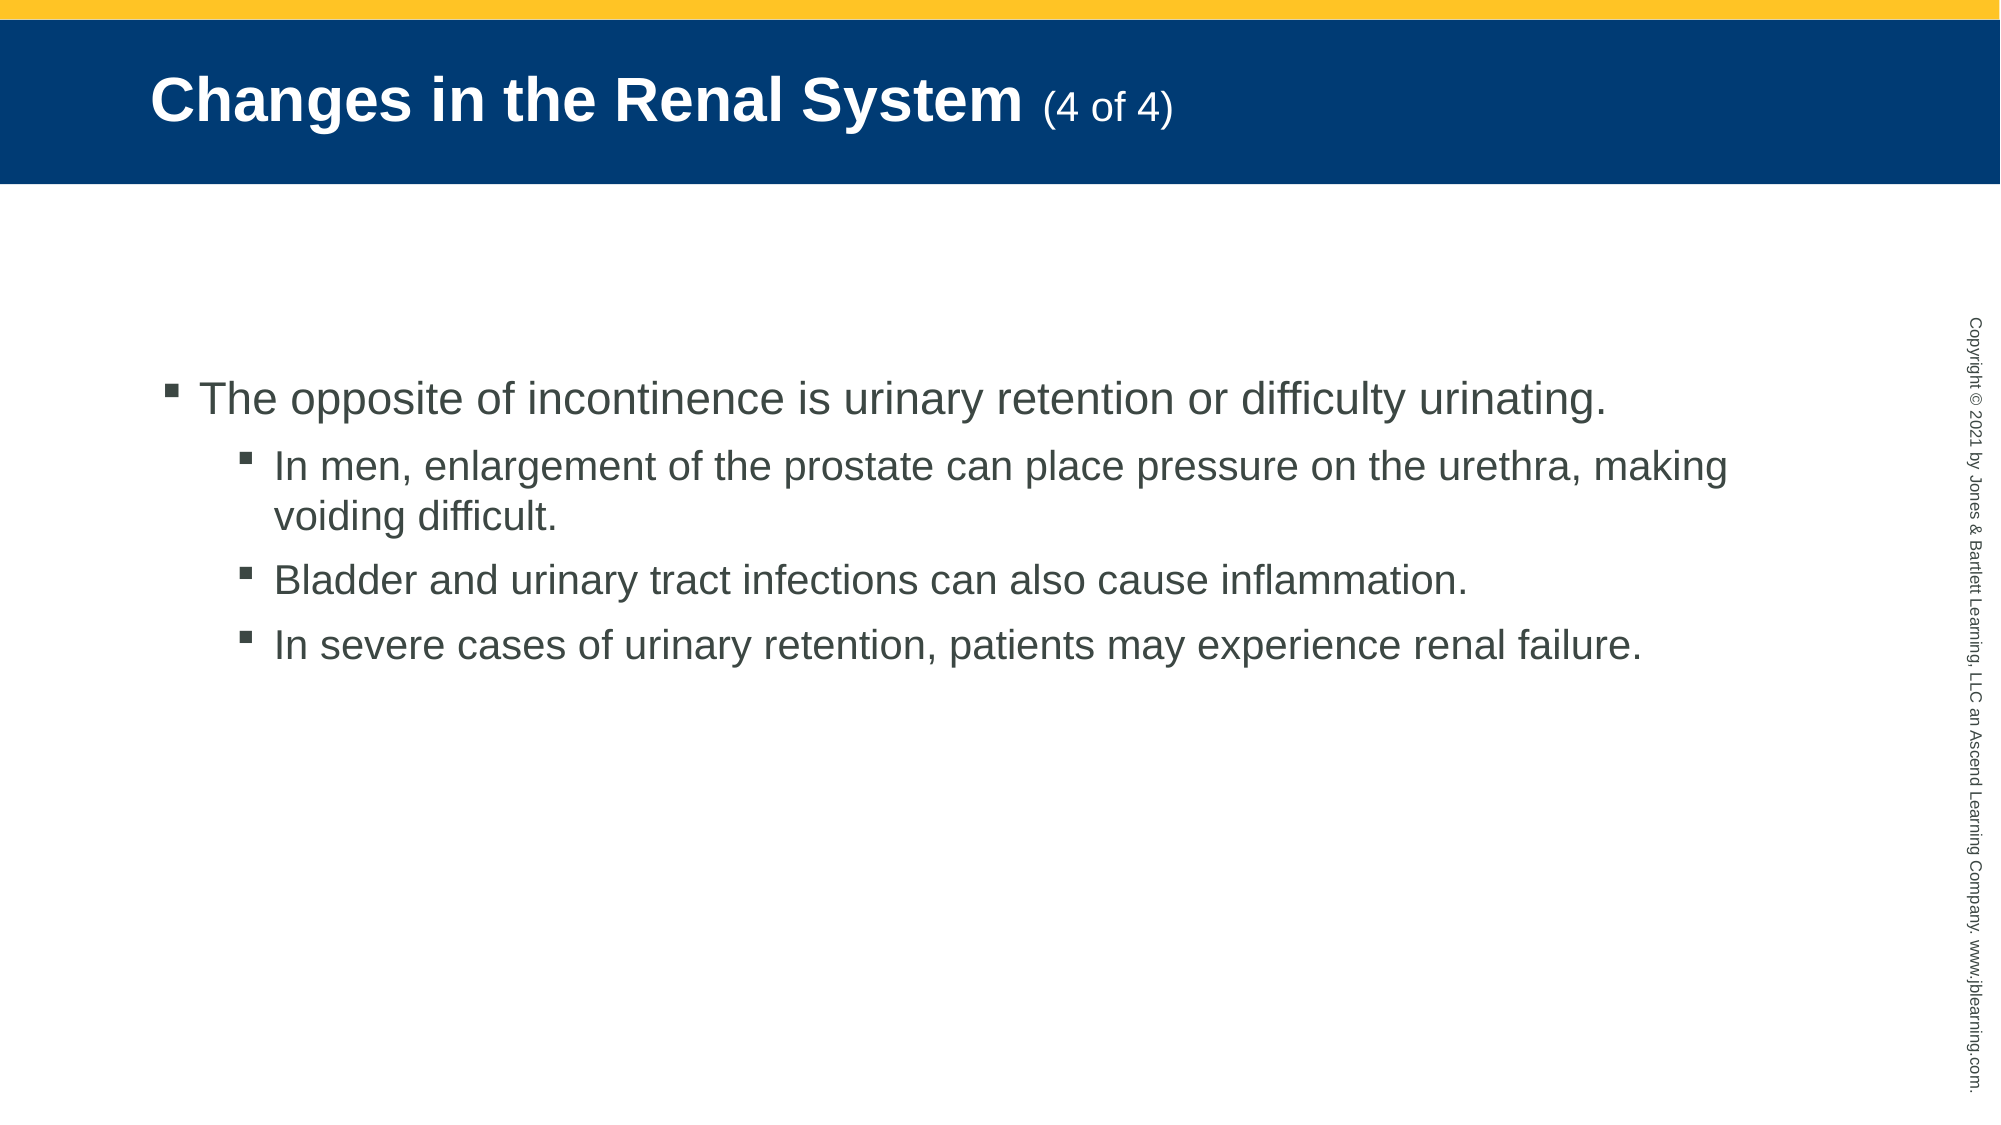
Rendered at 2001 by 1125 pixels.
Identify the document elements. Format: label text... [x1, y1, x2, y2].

list The opposite of incontinence is urinary retention or difficulty urinating. In men, enlargement of the prostate can place pressure on the urethra, making voiding difficult. Bladder and urinary tract infections can also cause inflammation. In severe cases of urinary retention, patients may experience renal failure. [146, 361, 1859, 1016]
title Changes in the Renal System (4 of 4) [0, 19, 2000, 185]
